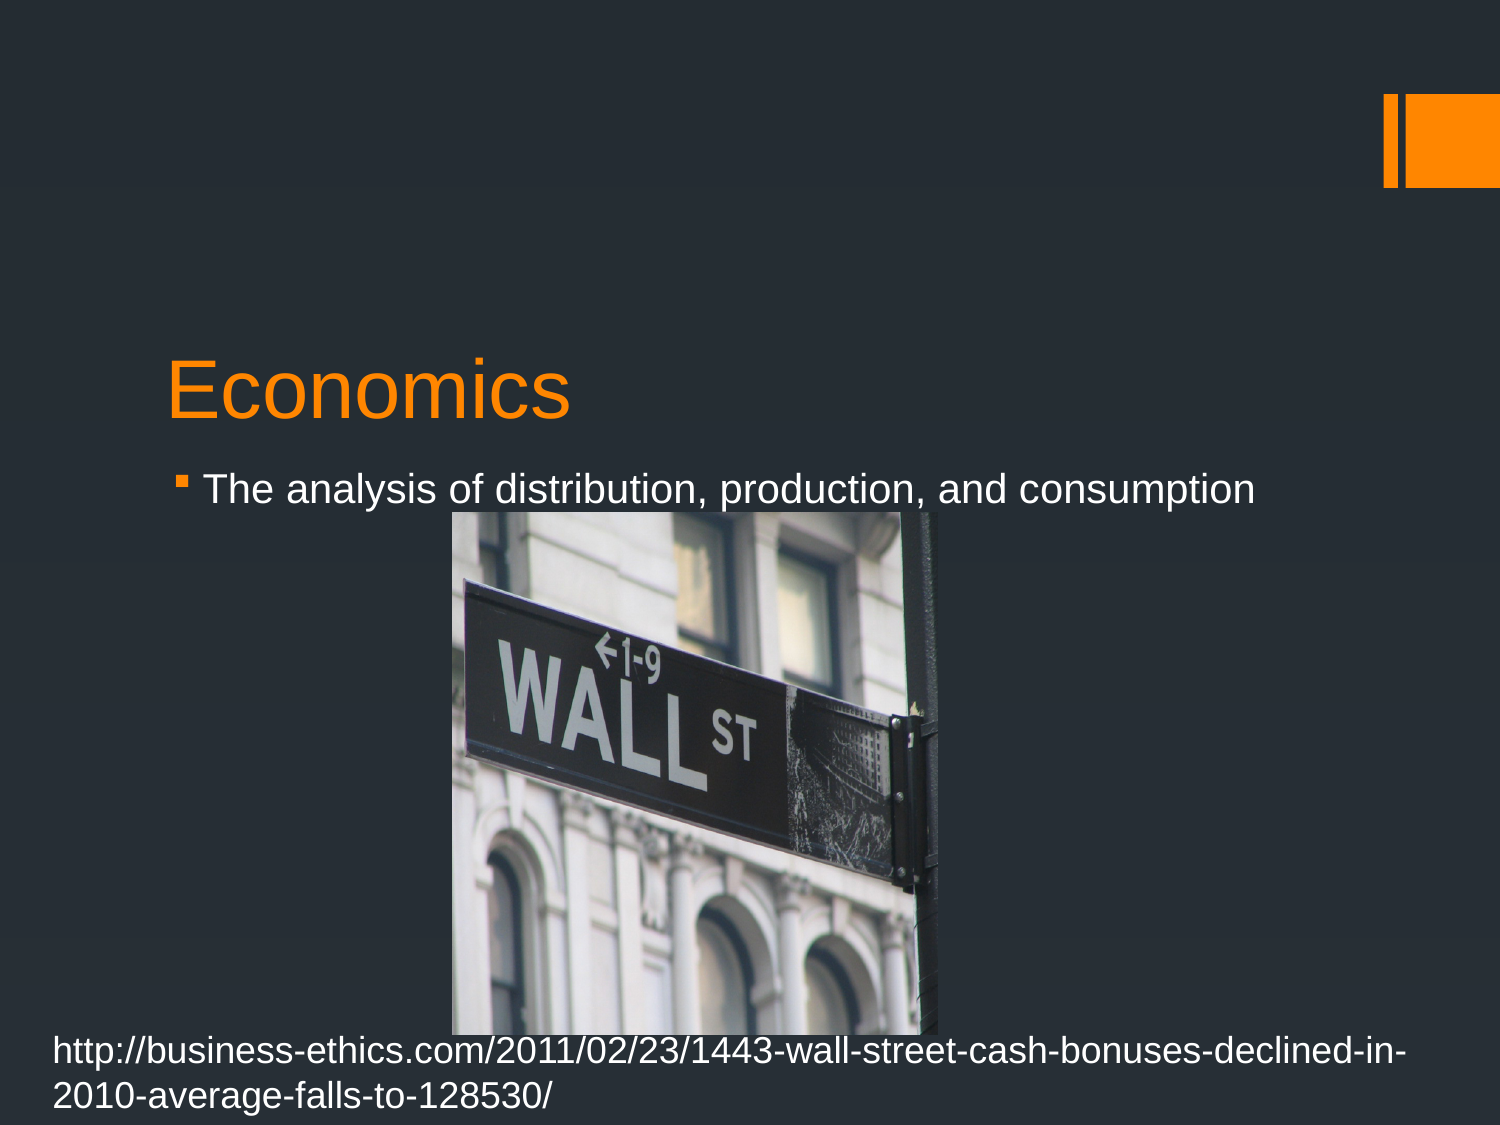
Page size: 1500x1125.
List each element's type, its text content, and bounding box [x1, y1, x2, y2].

text_box http://business-ethics.com/2011/02/23/1443-wall-street-cash-bonuses-declined-in-2010-average-falls-to-128530/ [37, 1018, 1452, 1124]
picture [451, 511, 938, 1035]
title Economics [150, 253, 1350, 443]
list The analysis of distribution, production, and consumption [150, 454, 1350, 1018]
